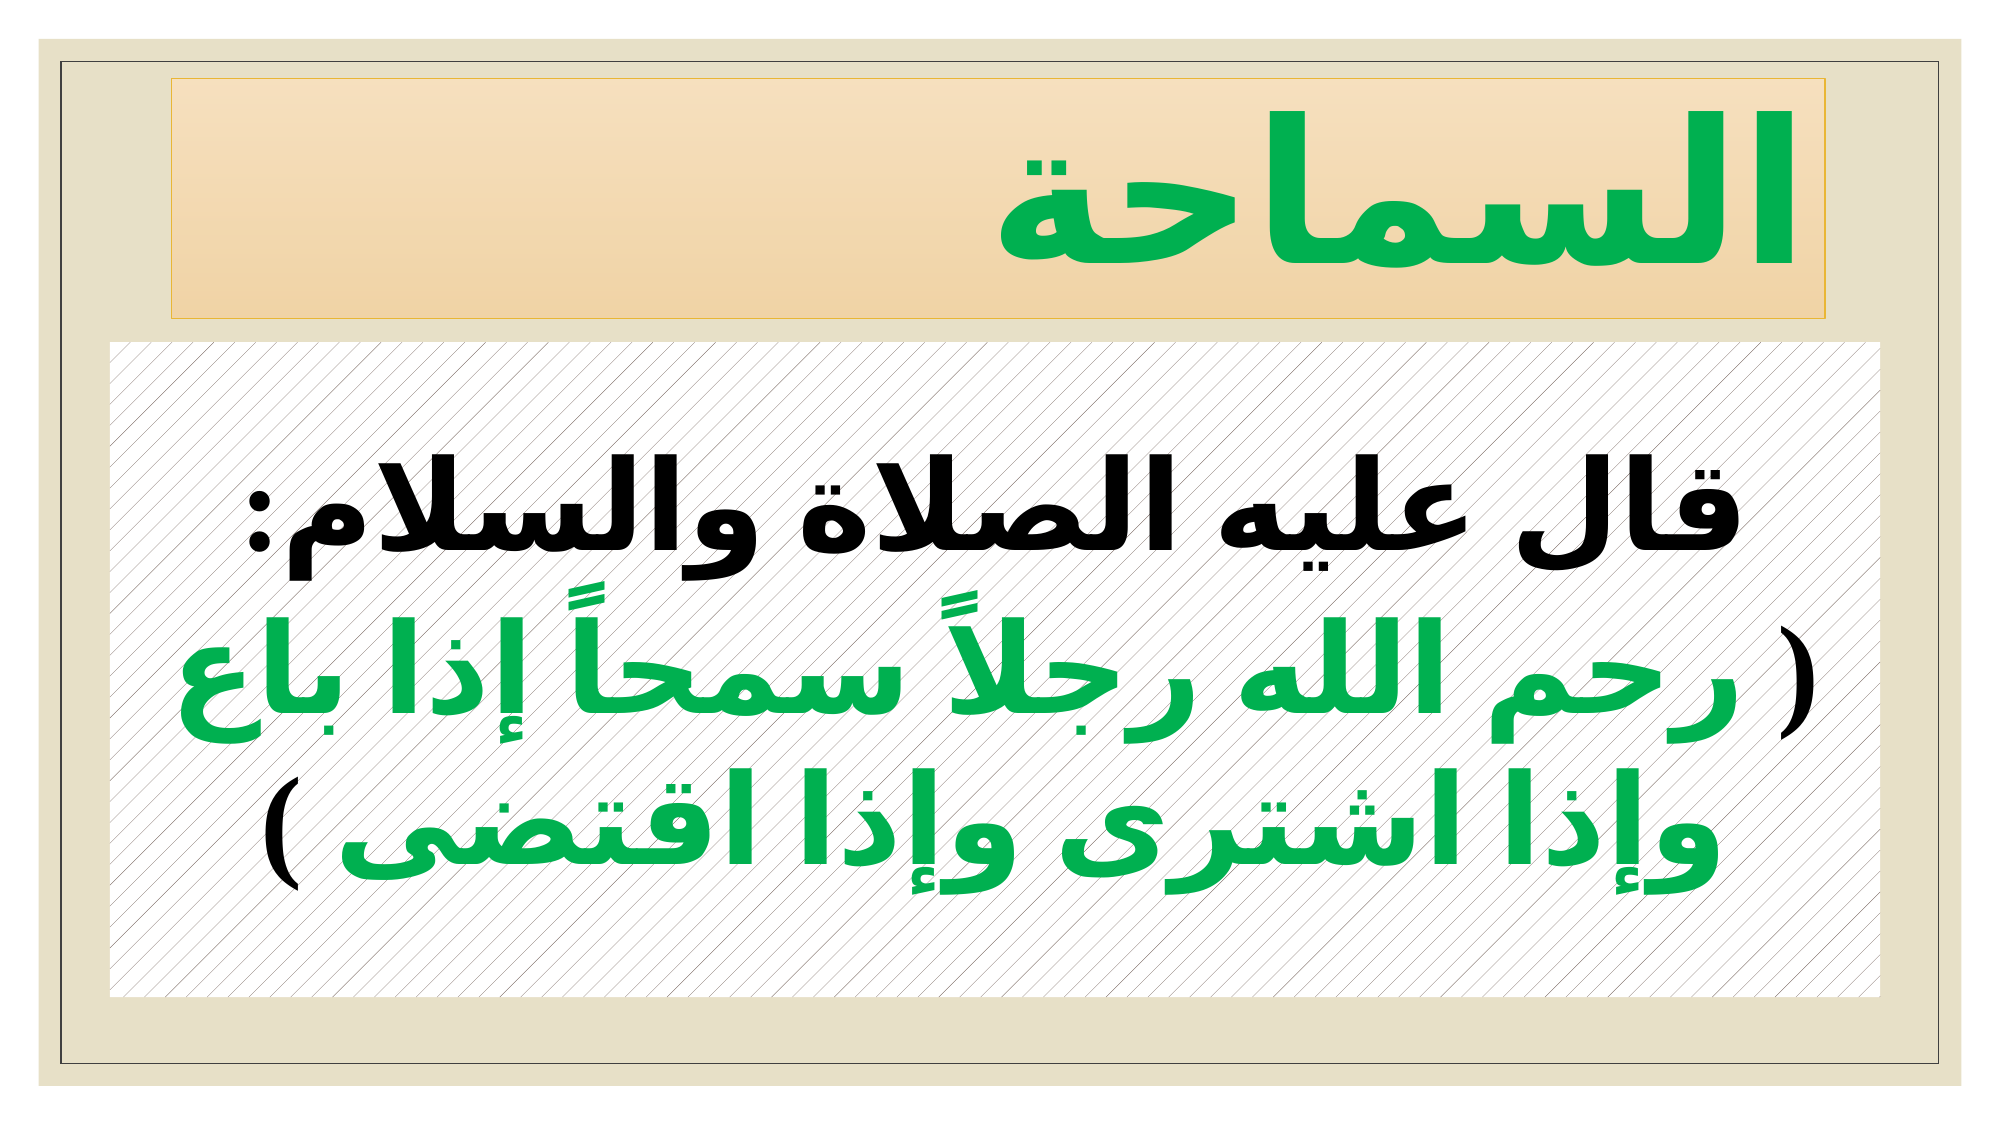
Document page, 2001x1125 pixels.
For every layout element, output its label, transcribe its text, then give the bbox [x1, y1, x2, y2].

list قال عليه الصلاة والسلام: ( رحم الله رجلاً سمحاً إذا باع وإذا اشترى وإذا اقتضى ) [109, 342, 1881, 998]
title السماحة [171, 78, 1826, 319]
